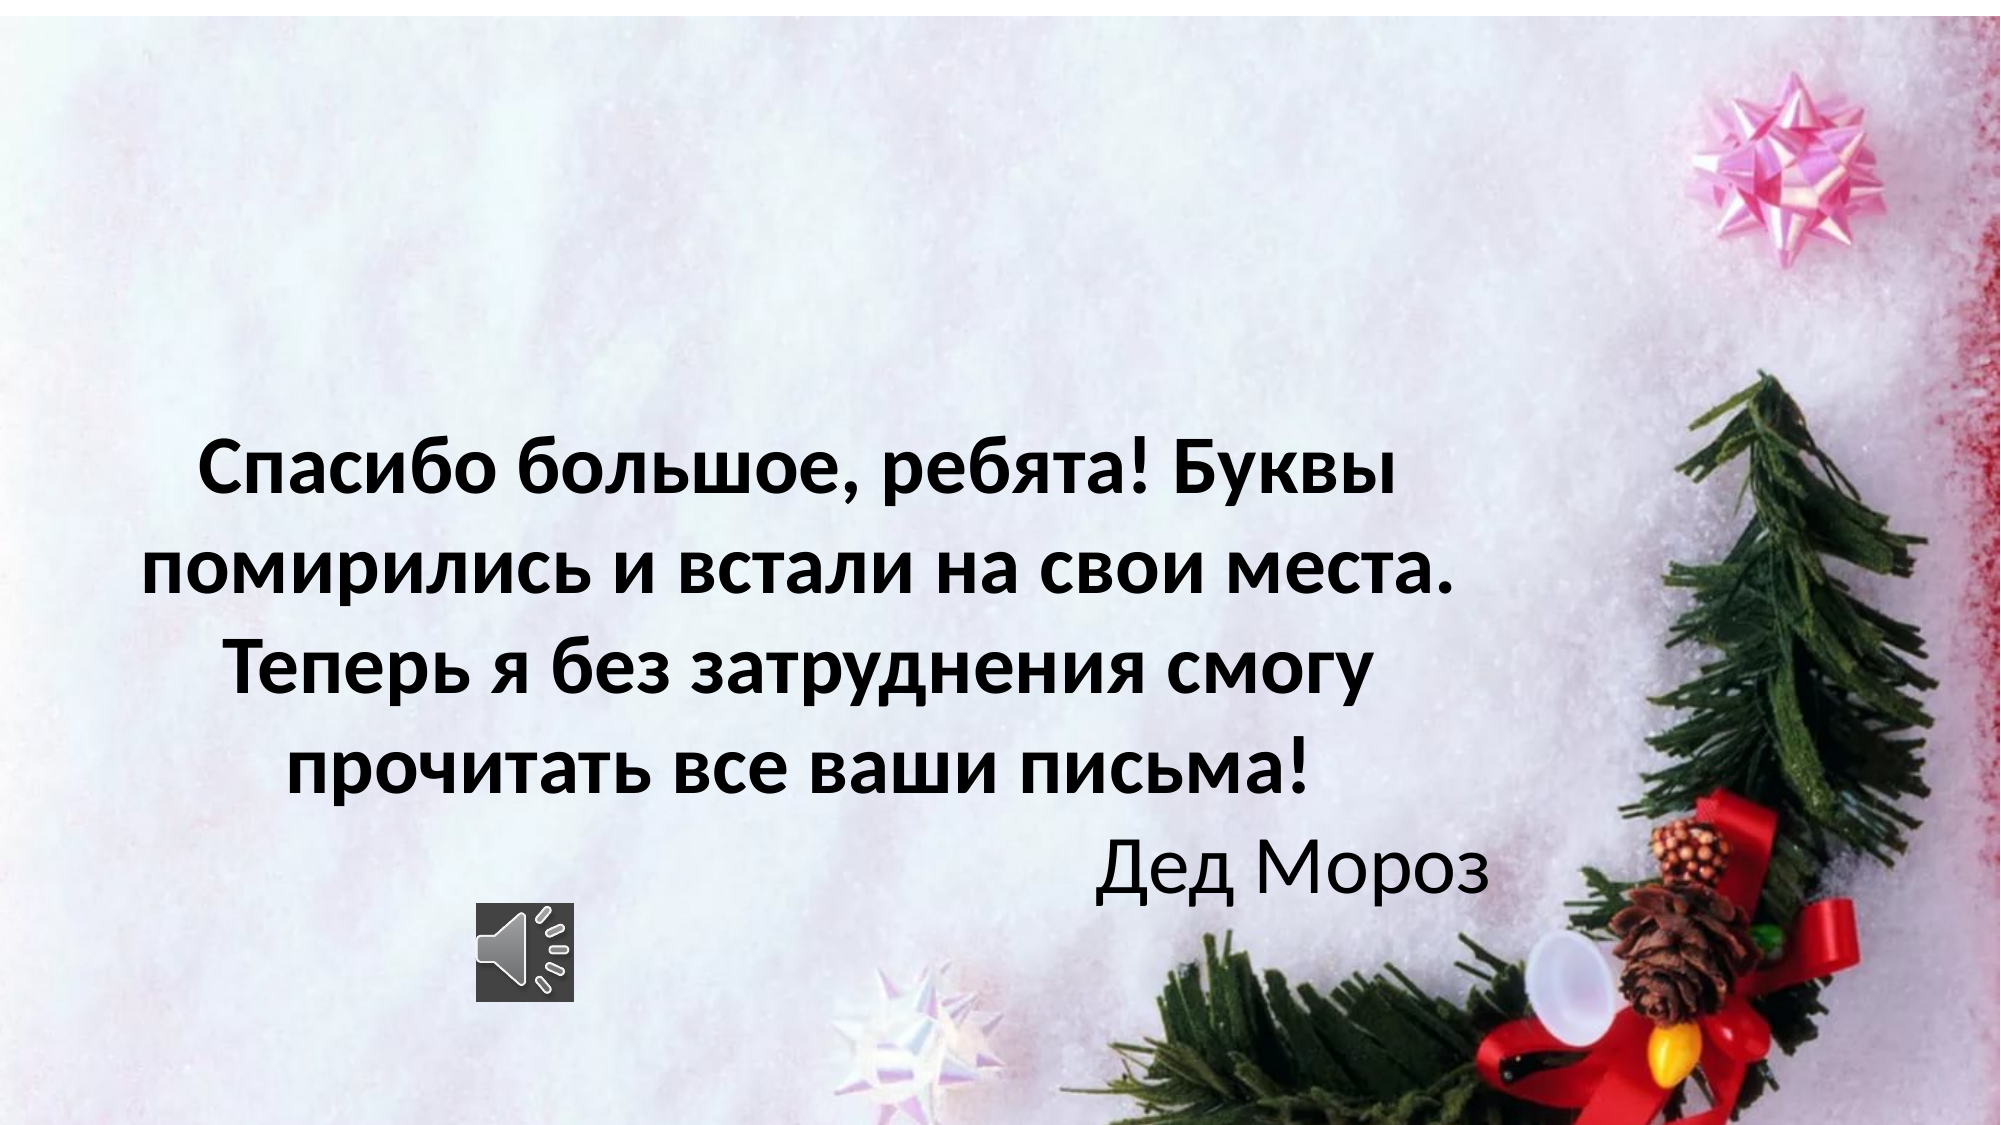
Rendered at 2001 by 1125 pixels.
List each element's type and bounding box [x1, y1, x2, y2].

picture [474, 902, 575, 1003]
list [0, 16, 2000, 1125]
